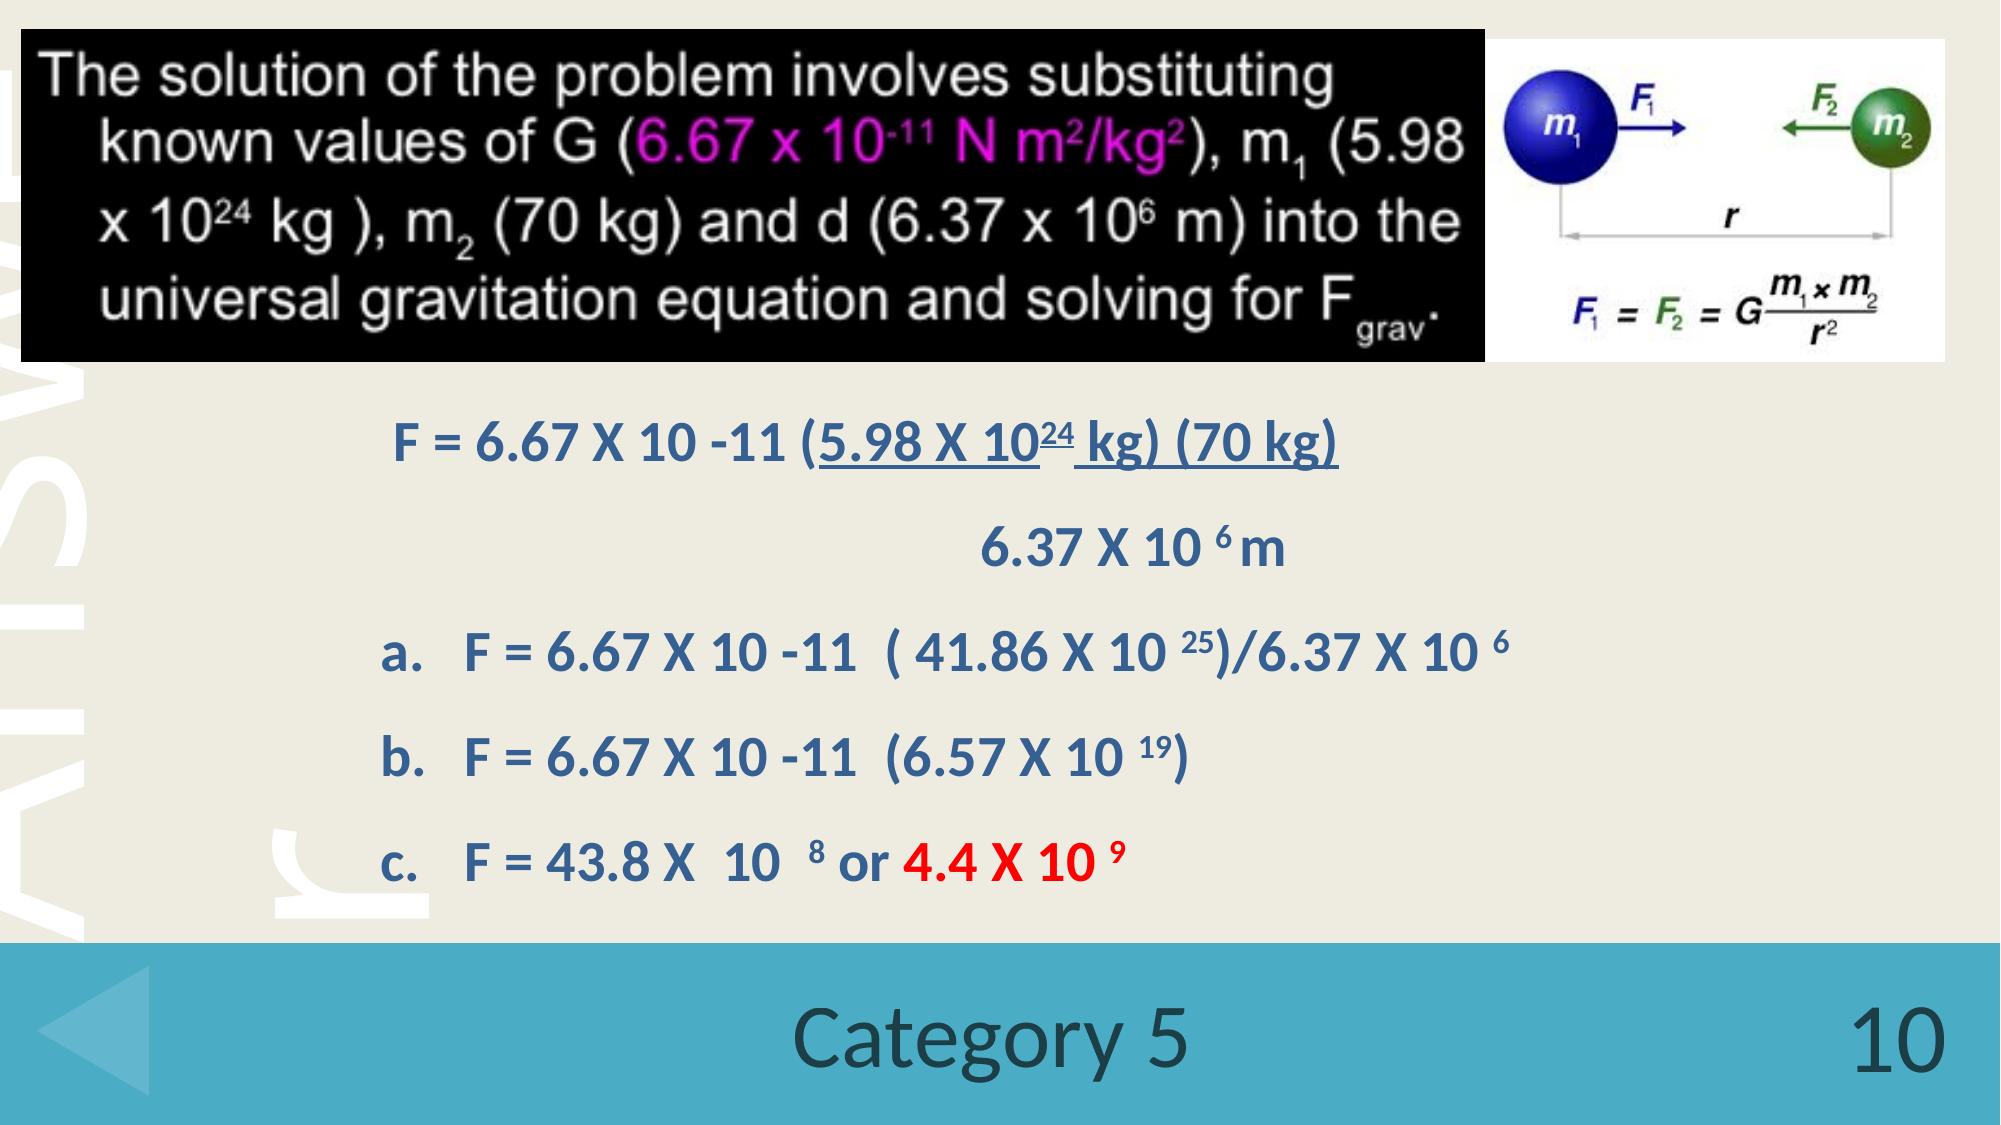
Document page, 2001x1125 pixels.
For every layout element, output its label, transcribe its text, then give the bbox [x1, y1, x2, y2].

list F = 6.67 X 10 -11 (5.98 X 1024 kg) (70 kg) 6.37 X 10 6 m F = 6.67 X 10 -11 ( 41.86 X 10 25)/6.37 X 10 6 F = 6.67 X 10 -11 (6.57 X 10 19) F = 43.8 X 10 8 or 4.4 X 10 9 [365, 361, 2000, 900]
title Category 5 [92, 937, 1893, 1125]
list 10 [1893, 967, 1963, 1097]
picture [21, 29, 1485, 362]
picture [1486, 39, 1945, 362]
